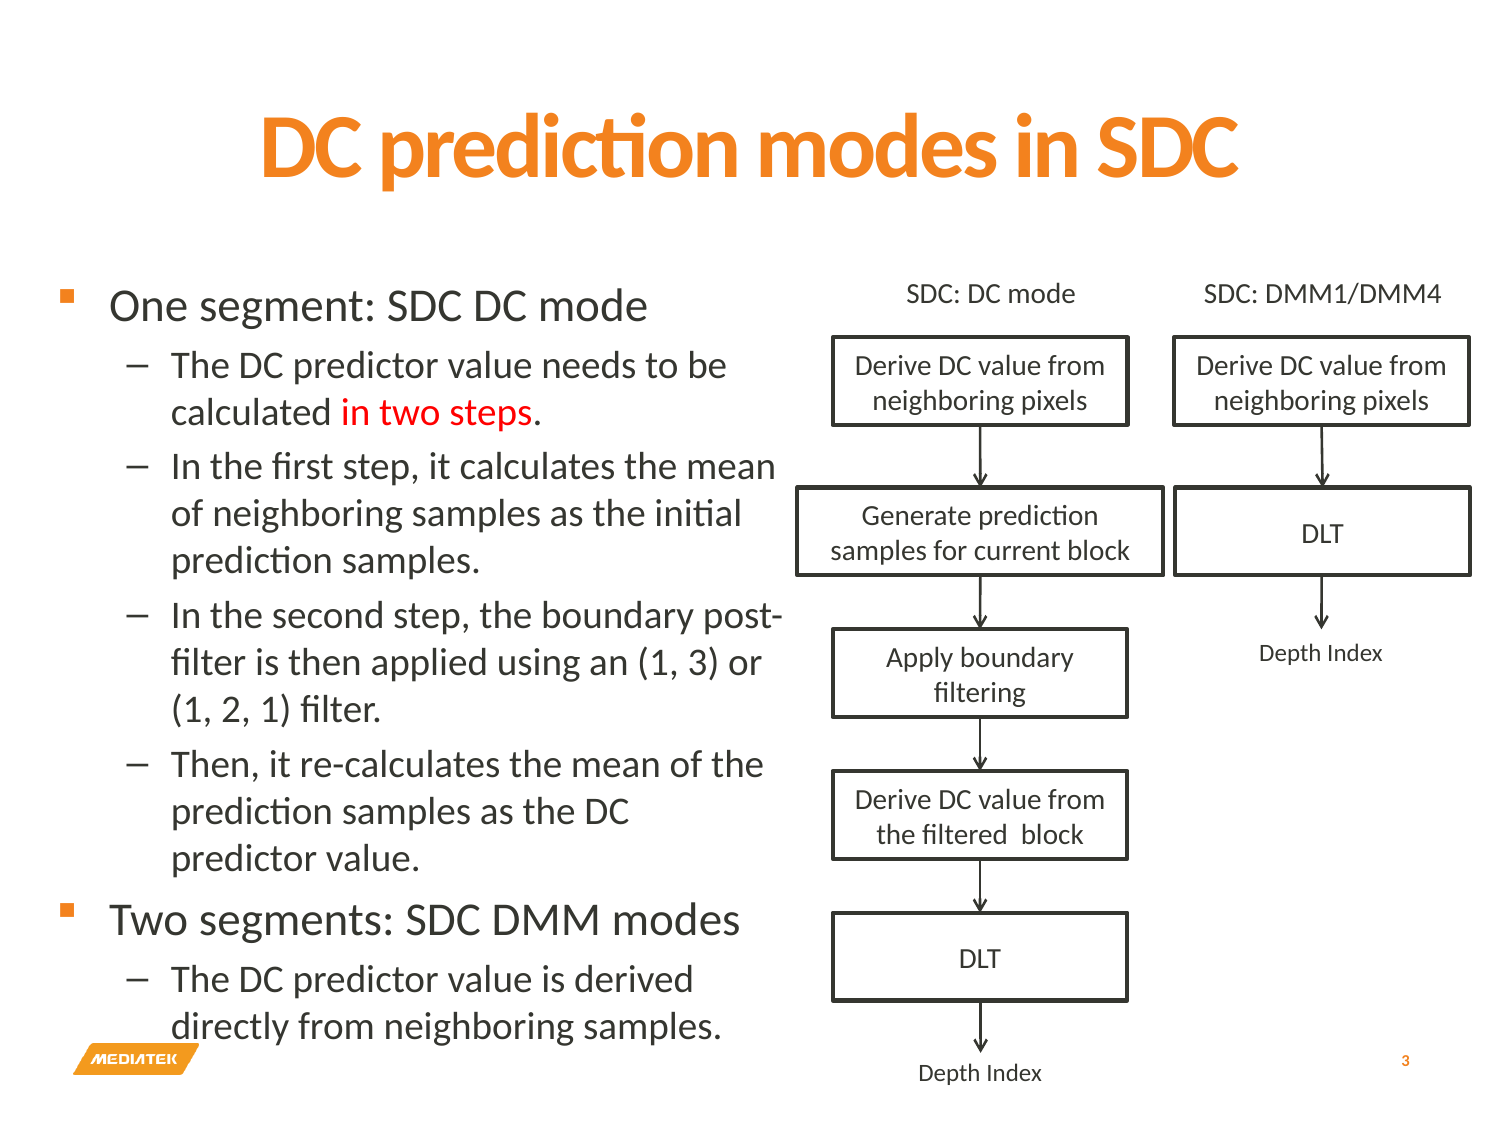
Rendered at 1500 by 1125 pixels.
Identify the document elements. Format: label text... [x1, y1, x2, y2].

text_box Derive DC value from neighboring pixels [1172, 335, 1471, 427]
text_box Derive DC value from neighboring pixels [831, 335, 1130, 427]
slide_number 3 [1251, 1029, 1425, 1090]
text_box DLT [831, 911, 1129, 1003]
text_box SDC: DMM1/DMM4 [1175, 267, 1471, 317]
text_box Depth Index [1244, 629, 1401, 674]
title DC prediction modes in SDC [75, 99, 1425, 287]
list One segment: SDC DC mode The DC predictor value needs to be calculated in two steps. In the first step, it calculates the mean of neighboring samples as the initial prediction samples. In the second step, the boundary post-filter is then applied using an (1, 3) or (1, 2, 1) filter. Then, it re-calculates the mean of the prediction samples as the DC predictor value. Two segments: SDC DMM modes The DC predictor value is derived directly from neighboring samples. [41, 267, 799, 1059]
text_box Depth Index [903, 1048, 1060, 1094]
text_box Derive DC value from the filtered block [831, 769, 1129, 861]
text_box Generate prediction samples for current block [795, 485, 1165, 577]
text_box SDC: DC mode [877, 267, 1105, 317]
text_box Apply boundary filtering [831, 627, 1129, 719]
picture [73, 1059, 199, 1075]
text_box DLT [1173, 485, 1472, 577]
